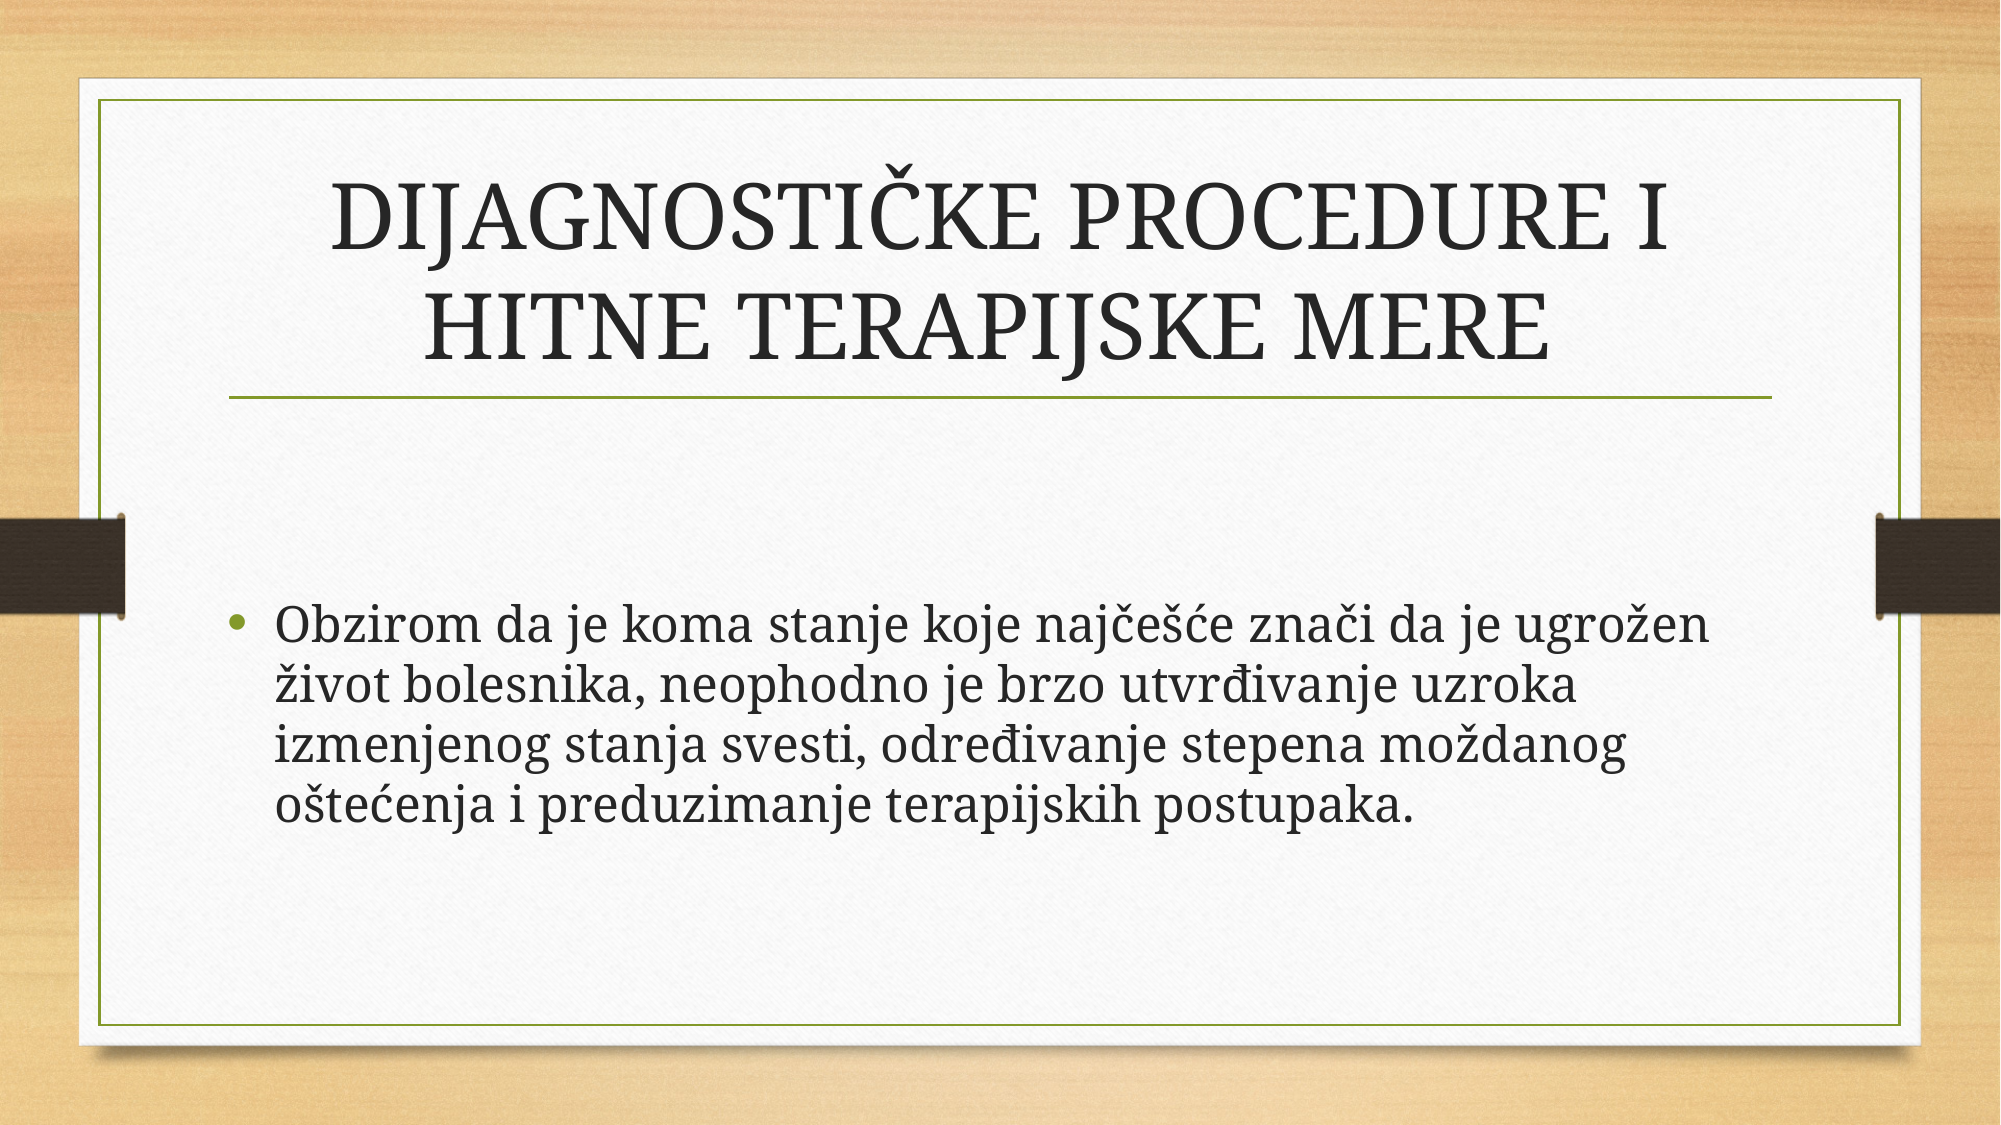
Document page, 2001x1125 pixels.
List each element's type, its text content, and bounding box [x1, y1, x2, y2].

title DIJAGNOSTIČKE PROCEDURE I HITNE TERAPIJSKE MERE [212, 161, 1788, 375]
picture [0, 0, 2001, 1125]
list Obzirom da je koma stanje koje najčešće znači da je ugrožen život bolesnika, neophodno je brzo utvrđivanje uzroka izmenjenog stanja svesti, određivanje stepena moždanog oštećenja i preduzimanje terapijskih postupaka. [212, 419, 1788, 964]
